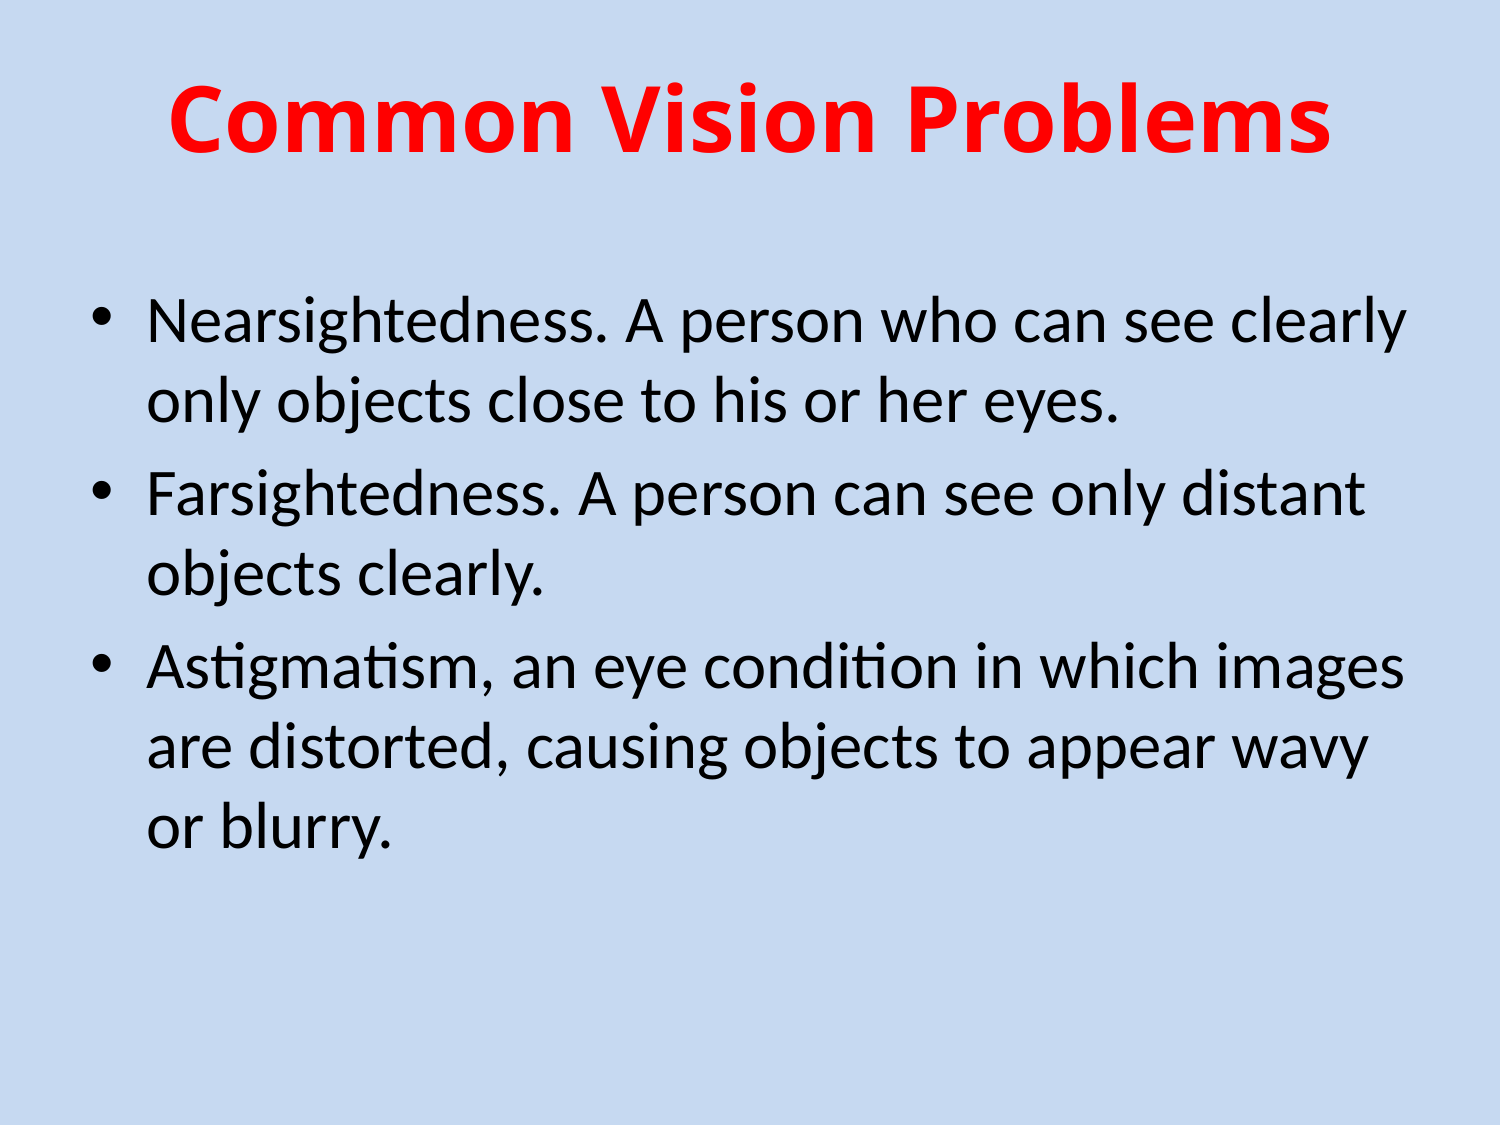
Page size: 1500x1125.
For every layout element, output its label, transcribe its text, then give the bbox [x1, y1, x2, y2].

title Common Vision Problems [75, 45, 1425, 174]
list Nearsightedness. A person who can see clearly only objects close to his or her eyes. Farsightedness. A person can see only distant objects clearly. Astigmatism, an eye condition in which images are distorted, causing objects to appear wavy or blurry. [75, 174, 1425, 1055]
